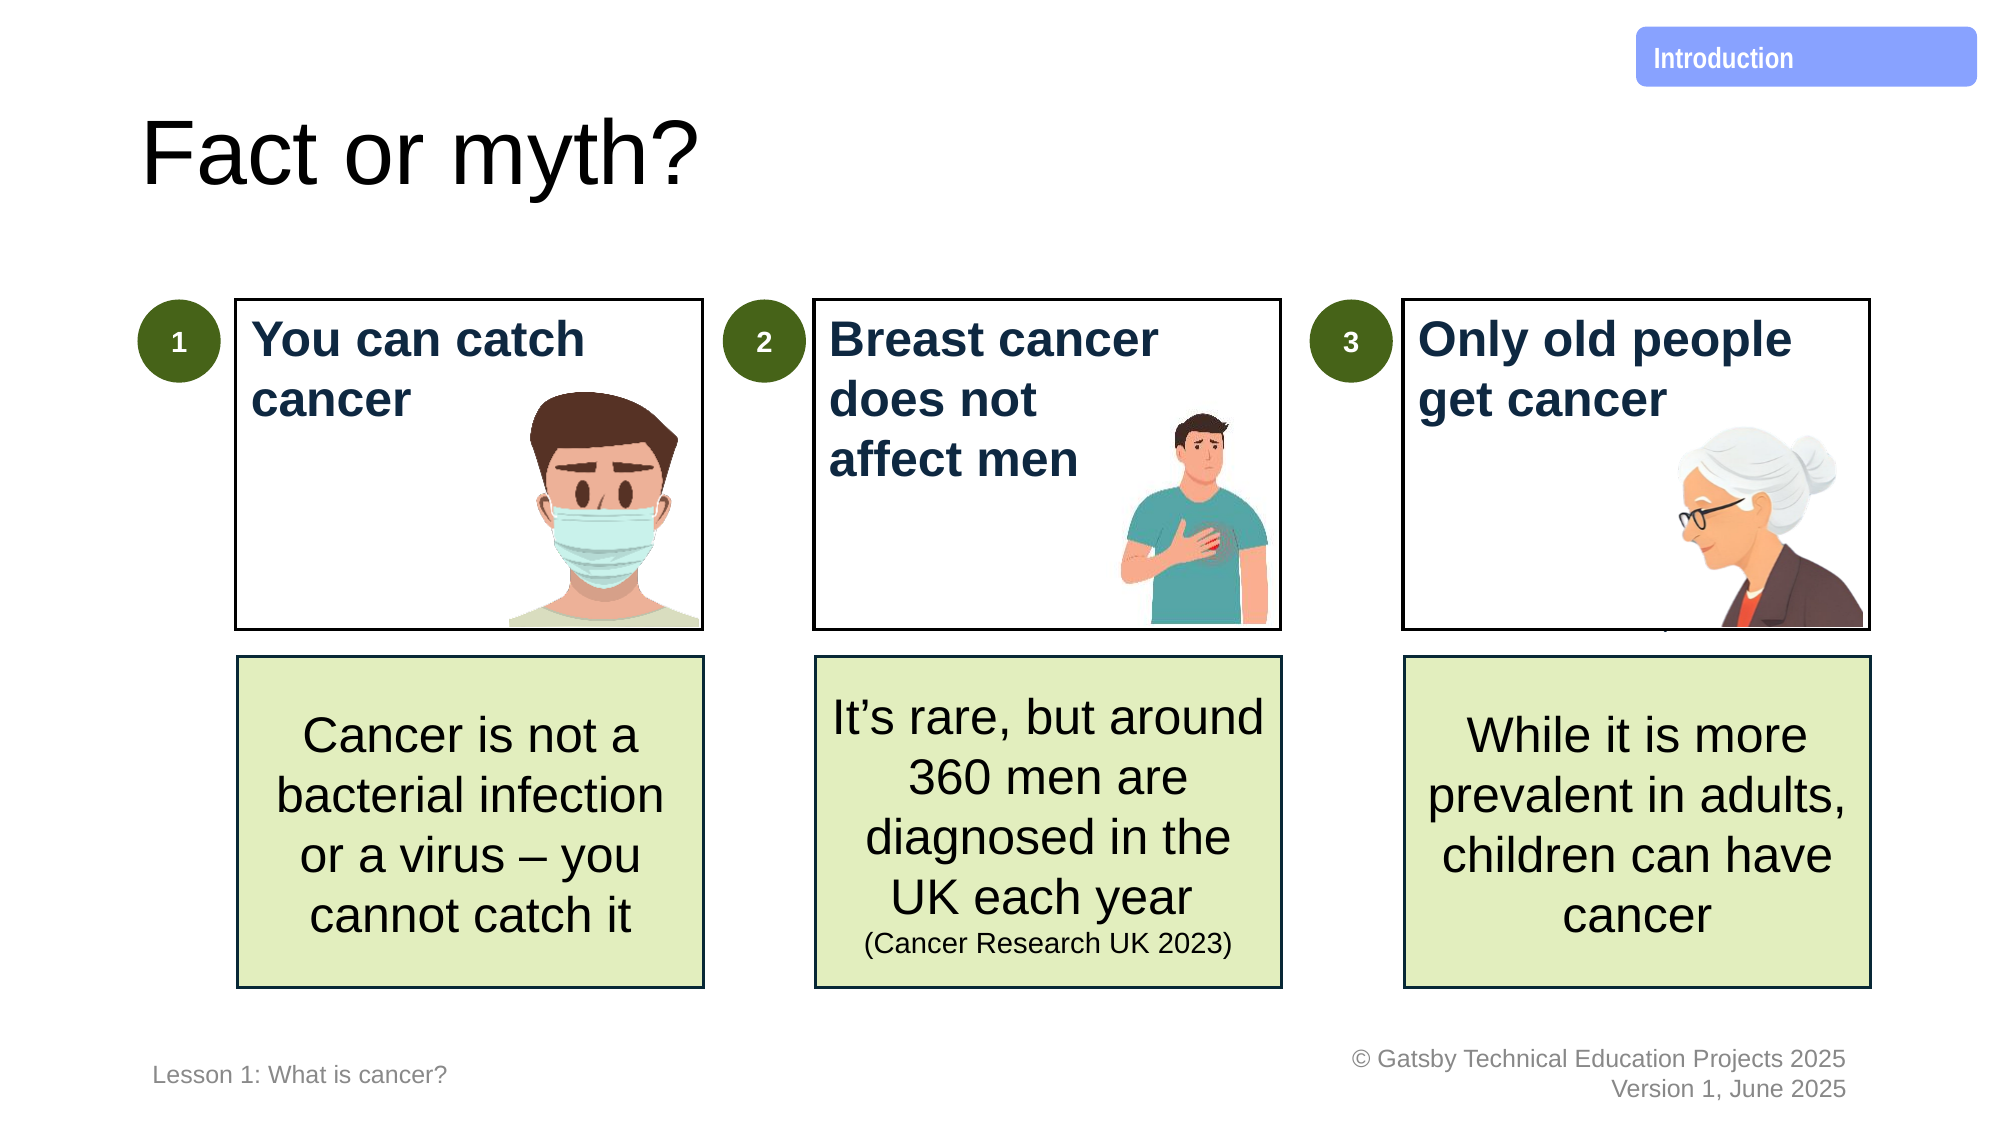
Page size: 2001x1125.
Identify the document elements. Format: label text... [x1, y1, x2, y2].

title Fact or myth? [125, 45, 1219, 264]
text_box Introduction [1636, 26, 1978, 87]
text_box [813, 299, 1281, 631]
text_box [1402, 299, 1870, 631]
text_box Cancer is not a bacterial infection or a virus – you cannot catch it [237, 656, 704, 988]
text_box 3 [1309, 299, 1393, 383]
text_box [235, 299, 703, 631]
list Lesson 1: What is cancer? [137, 1042, 829, 1103]
text_box It’s rare, but around 360 men are diagnosed in the UK each year (Cancer Research UK 2023) [815, 656, 1282, 988]
text_box 2 [722, 299, 806, 383]
text_box While it is more prevalent in adults, children can have cancer [1404, 656, 1871, 988]
text_box 1 [137, 299, 221, 383]
